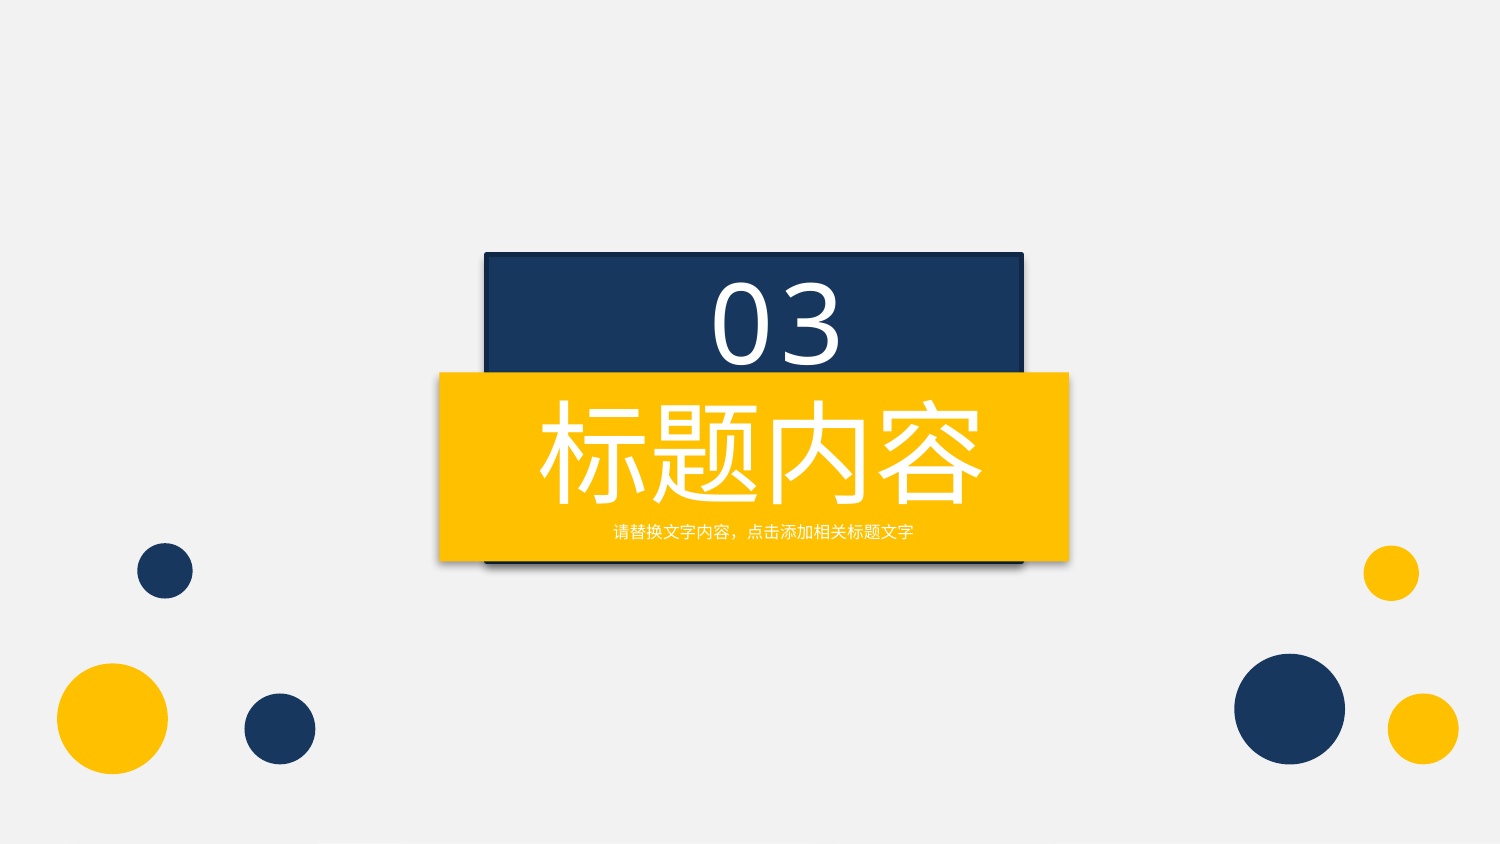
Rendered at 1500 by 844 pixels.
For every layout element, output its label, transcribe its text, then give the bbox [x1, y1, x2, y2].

text_box [1385, 691, 1461, 767]
text_box [1232, 651, 1348, 767]
text_box [1361, 543, 1422, 604]
text_box 03 [695, 244, 880, 395]
text_box [484, 252, 695, 370]
text_box [437, 370, 1071, 563]
text_box 标题内容 [537, 382, 1000, 518]
text_box [242, 691, 318, 767]
text_box [135, 541, 195, 601]
text_box 请替换文字内容，点击添加相关标题文字 [612, 521, 1069, 542]
text_box [55, 661, 170, 777]
text_box [880, 252, 1024, 370]
